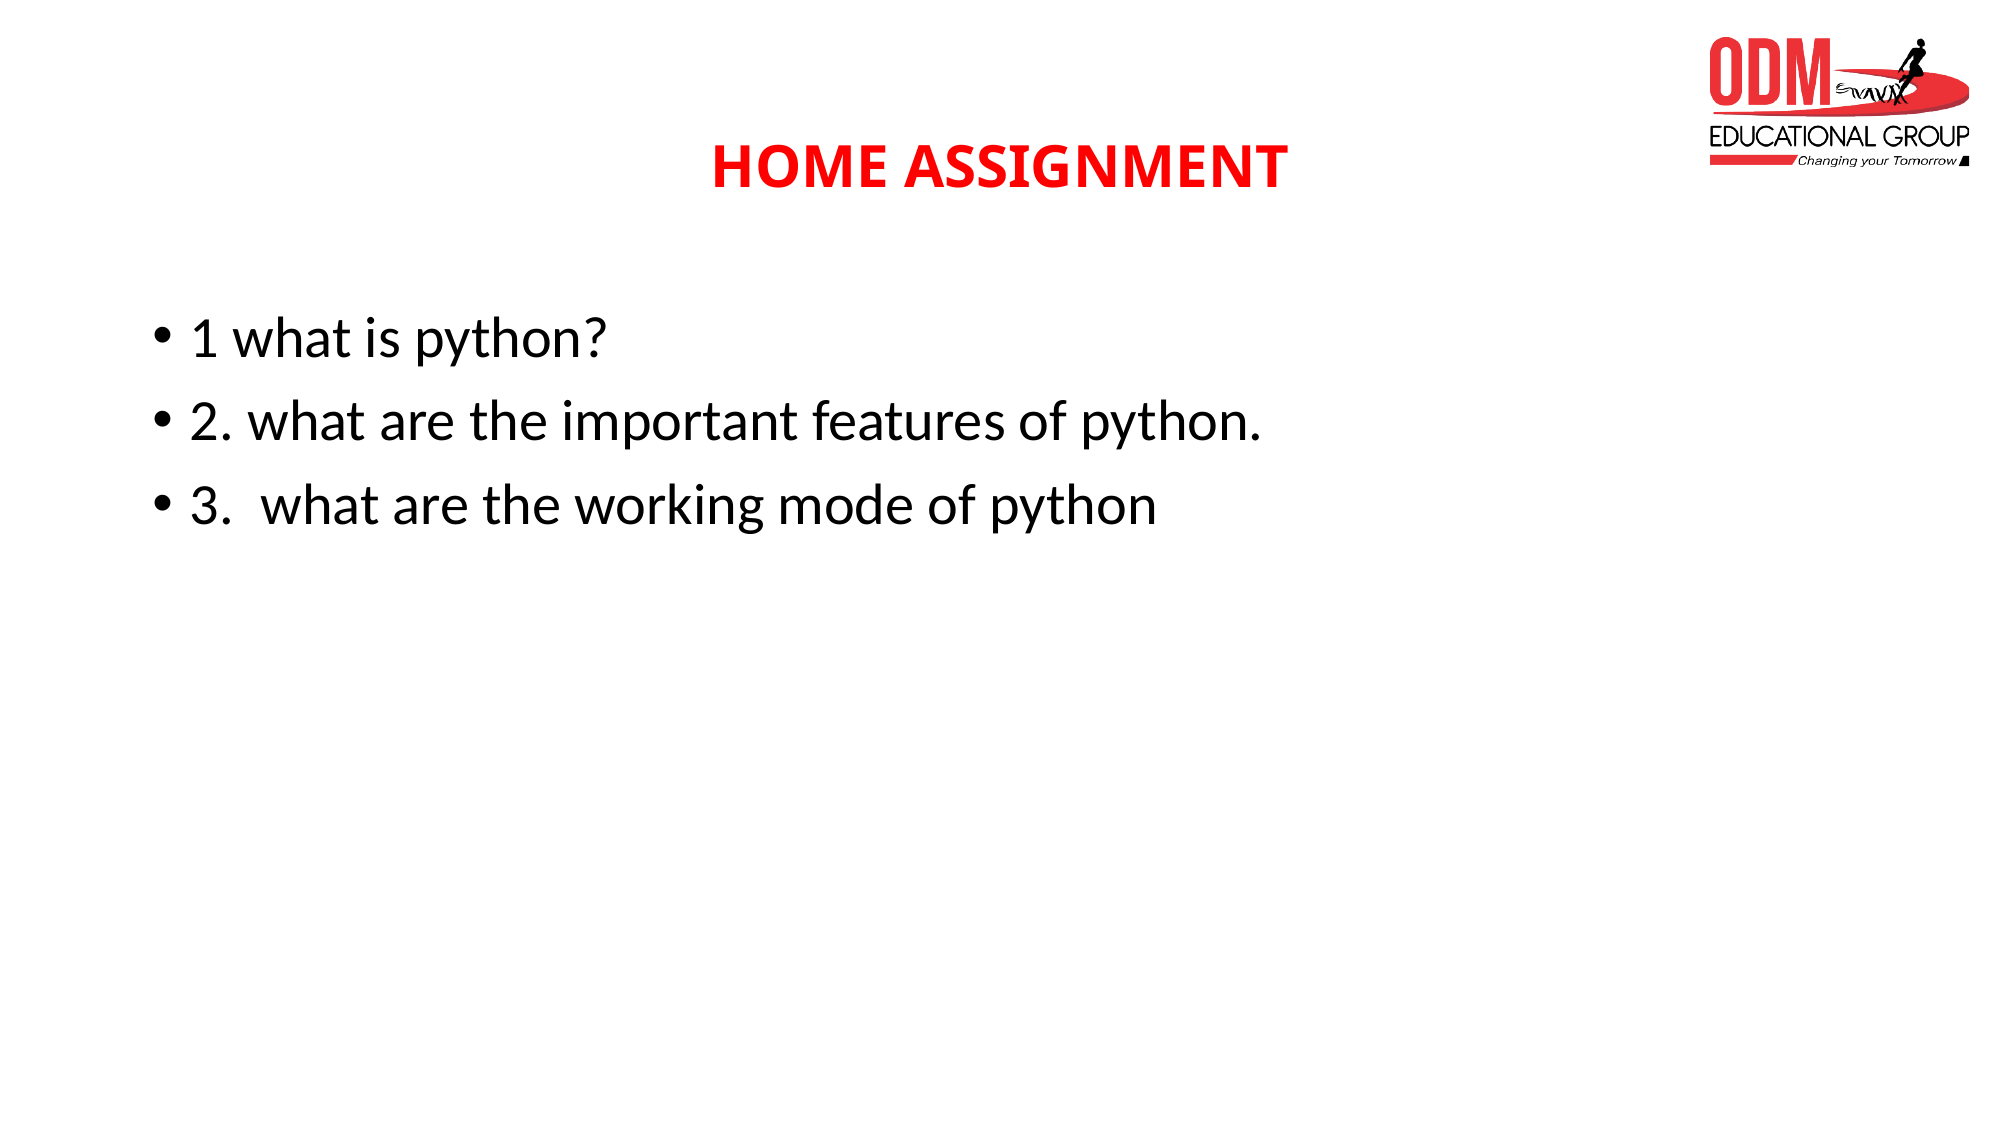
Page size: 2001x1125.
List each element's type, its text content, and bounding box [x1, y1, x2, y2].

list 1 what is python? 2. what are the important features of python. 3. what are the working mode of python [137, 299, 1863, 1014]
title HOME ASSIGNMENT [137, 59, 1863, 278]
text_box [1710, 37, 1970, 167]
